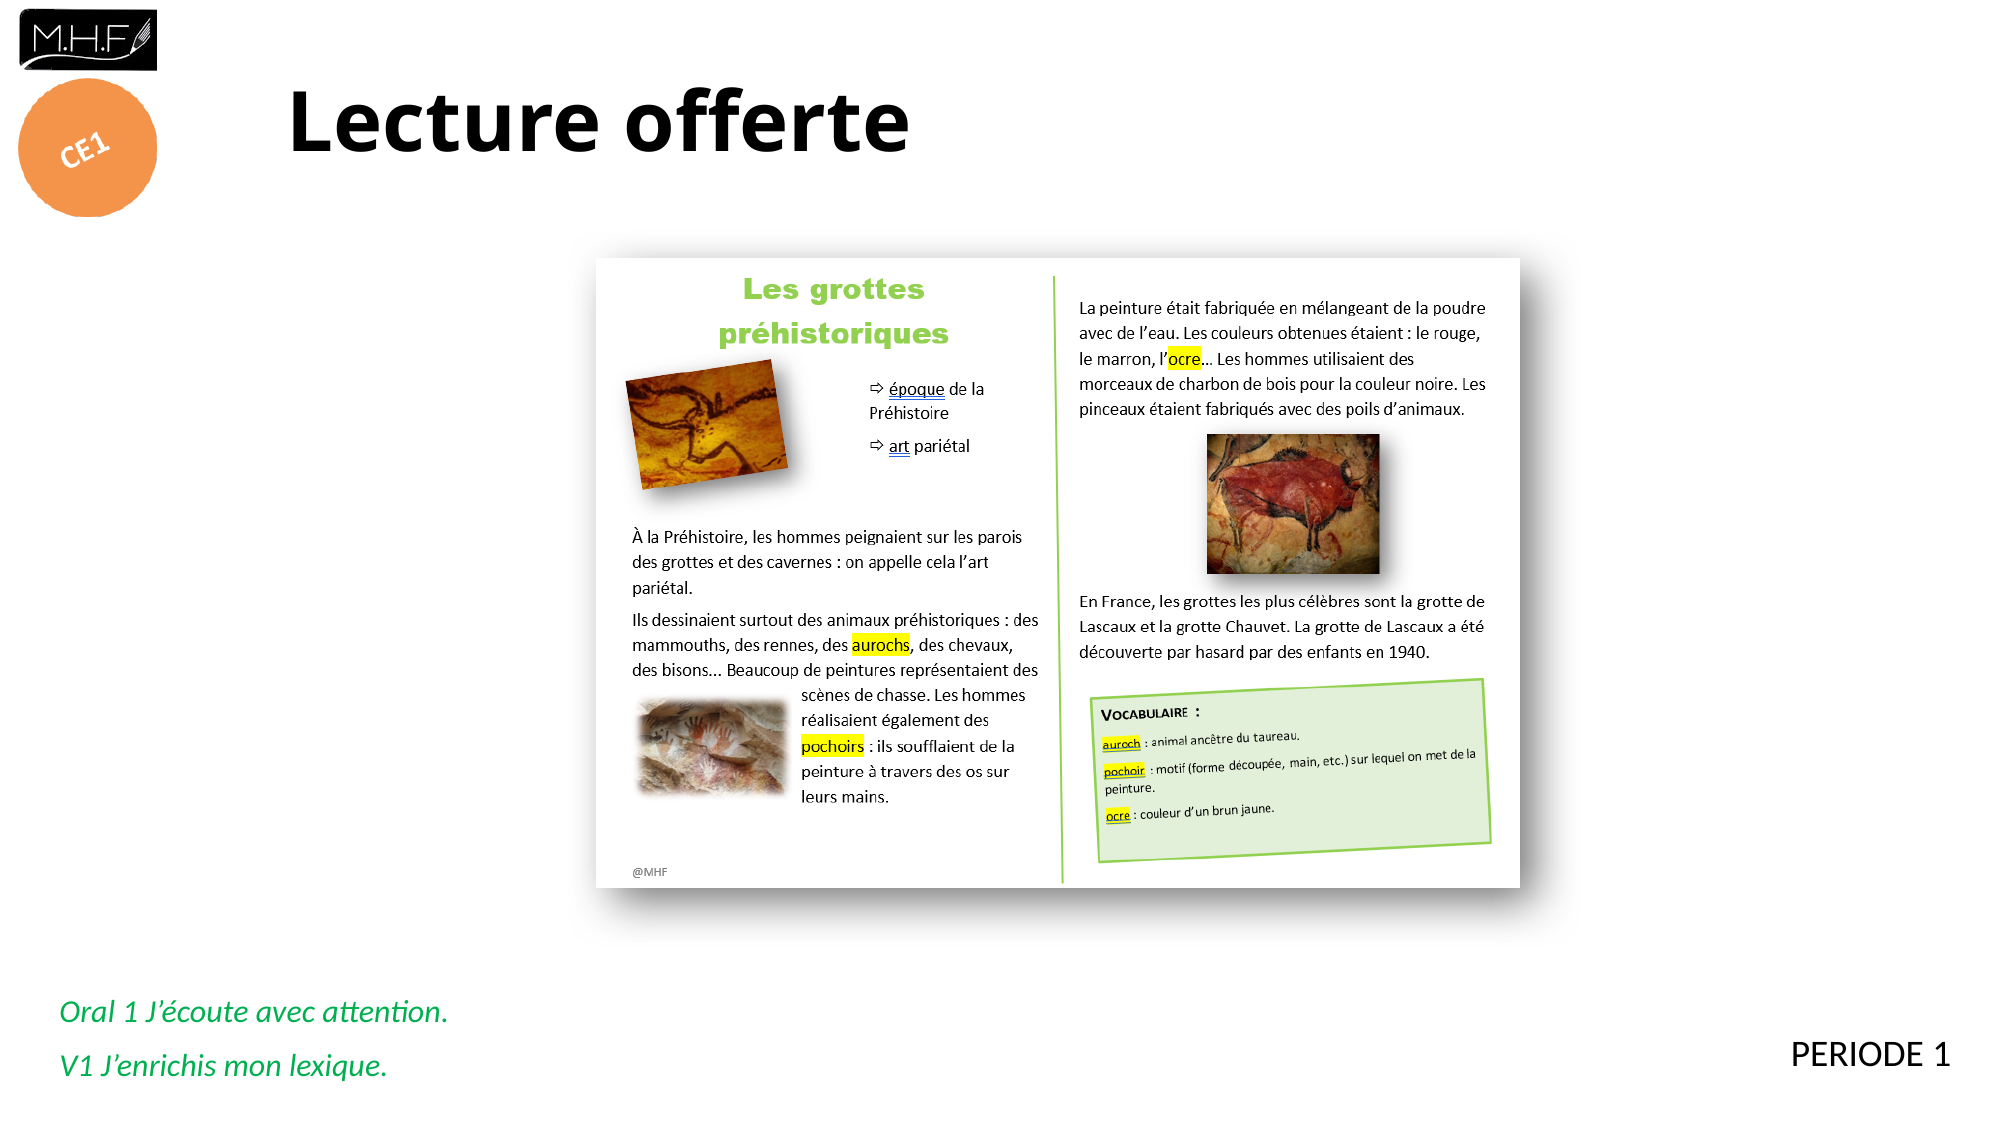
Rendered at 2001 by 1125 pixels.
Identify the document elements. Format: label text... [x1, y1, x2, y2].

title Lecture offerte [271, 66, 1622, 183]
picture [596, 258, 1520, 888]
text_box PERIODE 1 [1362, 1021, 1967, 1082]
picture [18, 78, 157, 218]
picture [16, 7, 157, 74]
text_box Oral 1 J’écoute avec attention. V1 J’enrichis mon lexique. [44, 987, 1346, 1092]
